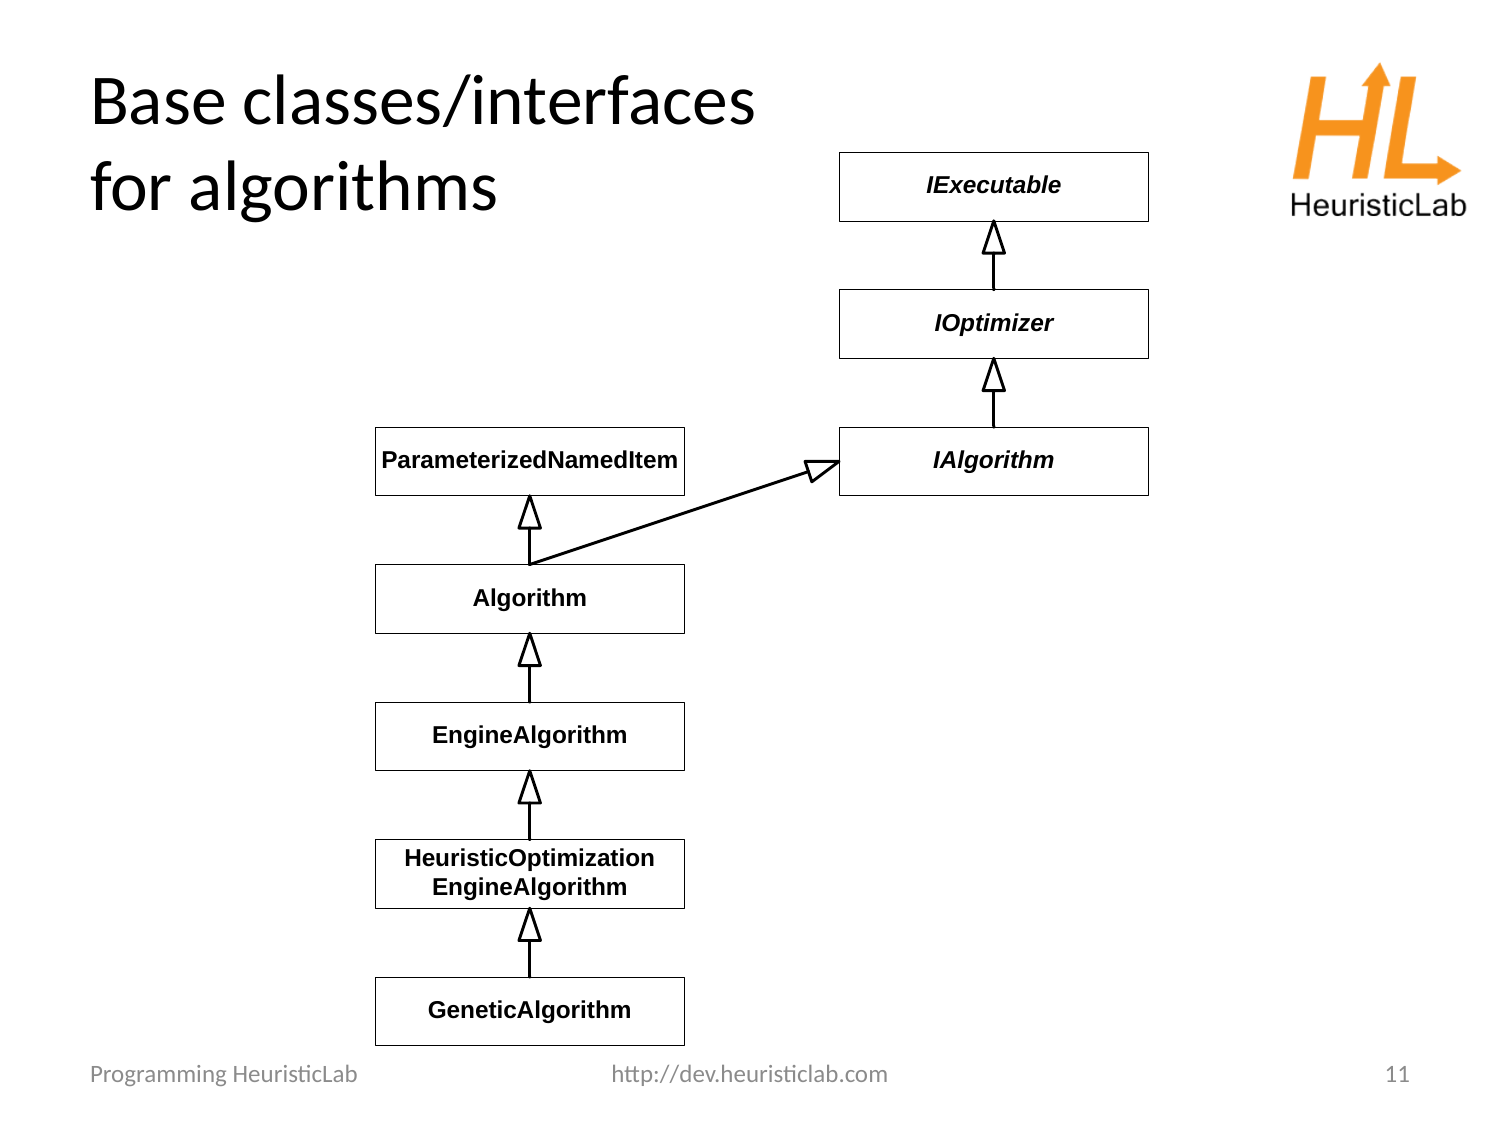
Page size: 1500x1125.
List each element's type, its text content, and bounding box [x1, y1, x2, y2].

title Base classes/interfaces for algorithms [75, 45, 1282, 233]
slide_number 11 [1074, 1042, 1425, 1103]
footer http://dev.heuristiclab.com [512, 1057, 988, 1103]
picture [371, 148, 1152, 1049]
picture [1281, 27, 1474, 244]
slide_number Programming HeuristicLab [75, 1042, 425, 1103]
